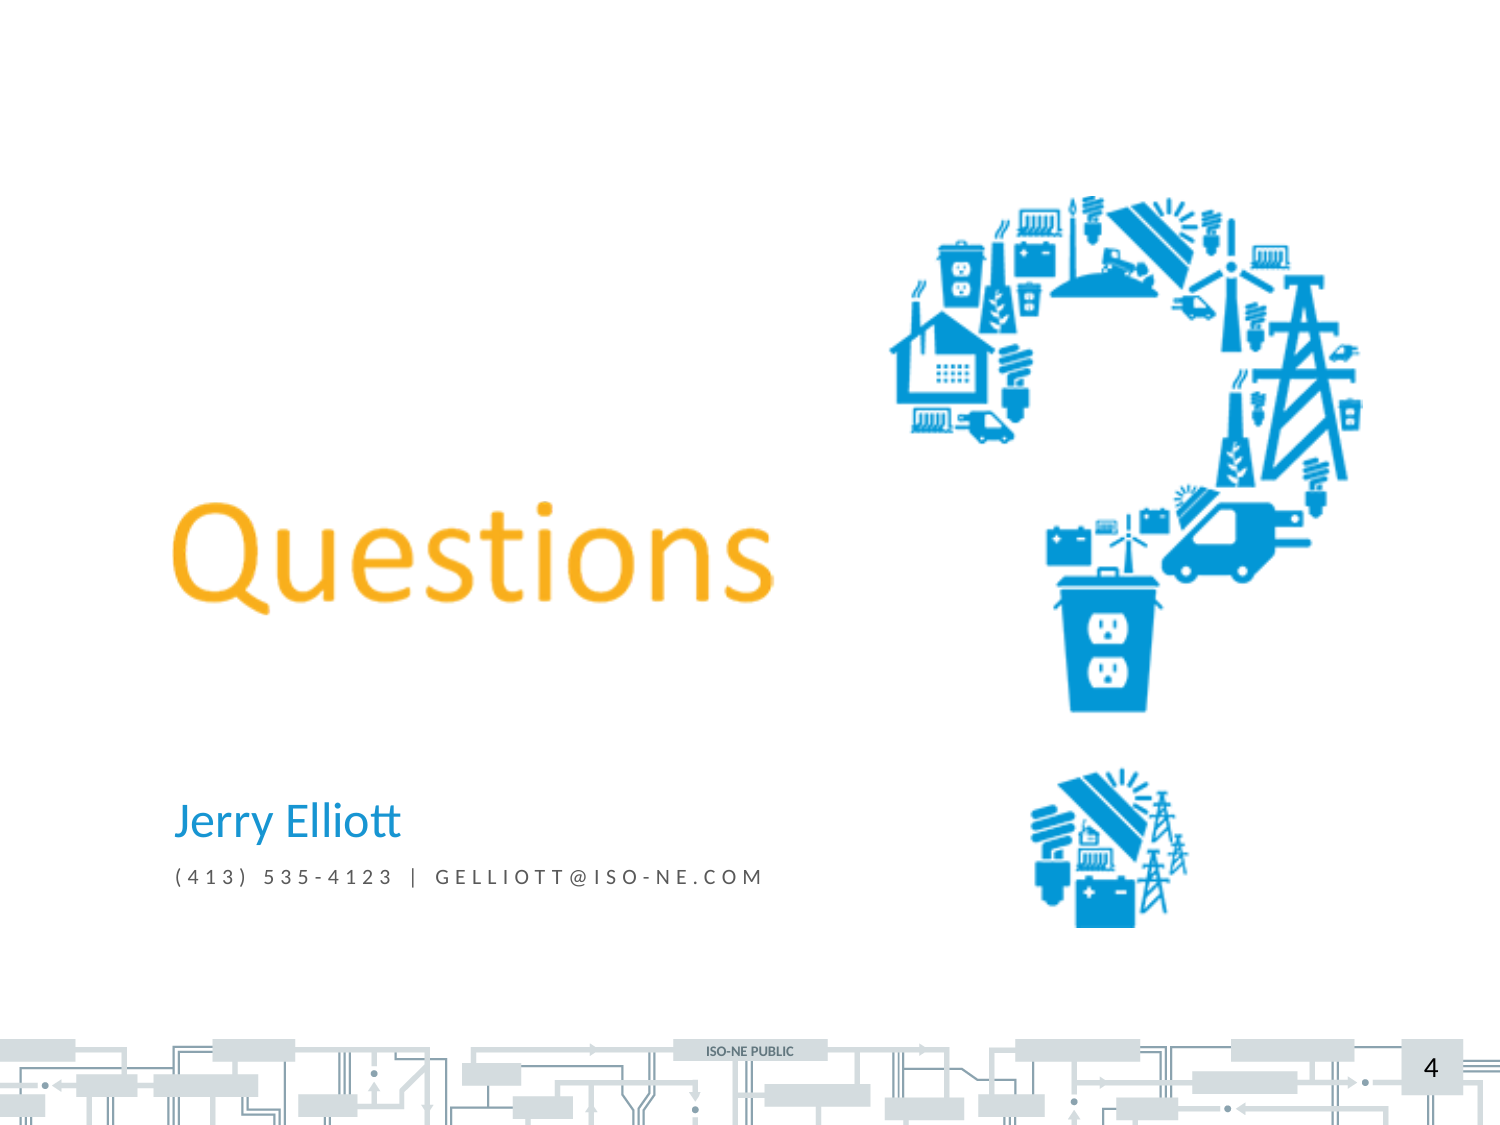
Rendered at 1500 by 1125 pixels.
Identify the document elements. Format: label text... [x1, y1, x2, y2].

list (413) 535-4123 | gelliott@iso-ne.com [174, 862, 1013, 925]
slide_number 4 [1400, 1044, 1463, 1088]
picture [172, 501, 783, 624]
picture [887, 196, 1363, 928]
picture [1115, 890, 1126, 894]
picture [0, 1031, 1500, 1125]
list Jerry Elliott [174, 787, 1013, 850]
picture [1083, 886, 1095, 898]
